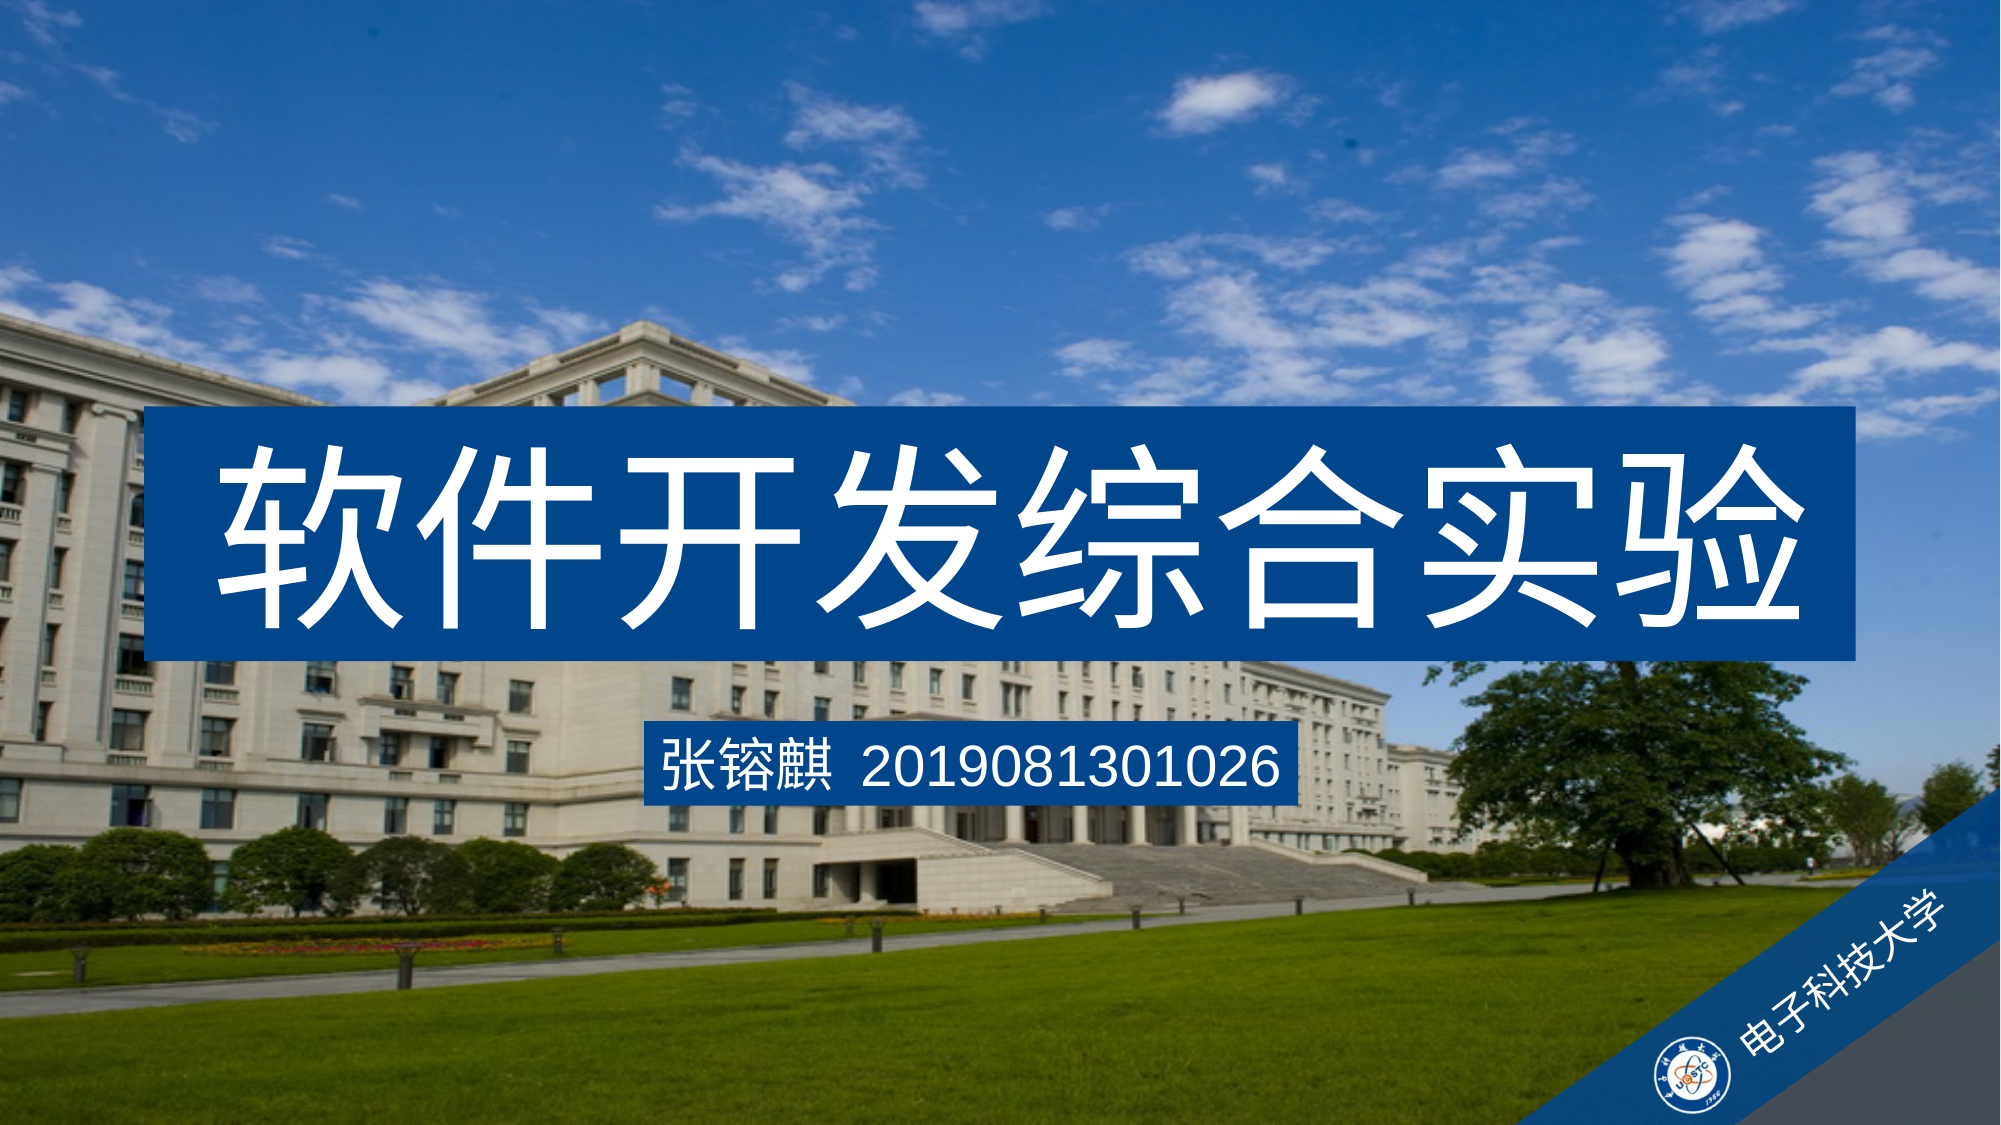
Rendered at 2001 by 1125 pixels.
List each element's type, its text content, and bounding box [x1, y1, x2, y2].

picture [0, 0, 2001, 1125]
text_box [1502, 786, 2000, 1125]
text_box 张镕麒 2019081301026 [644, 721, 1299, 806]
text_box 软件开发综合实验 [144, 406, 1856, 662]
